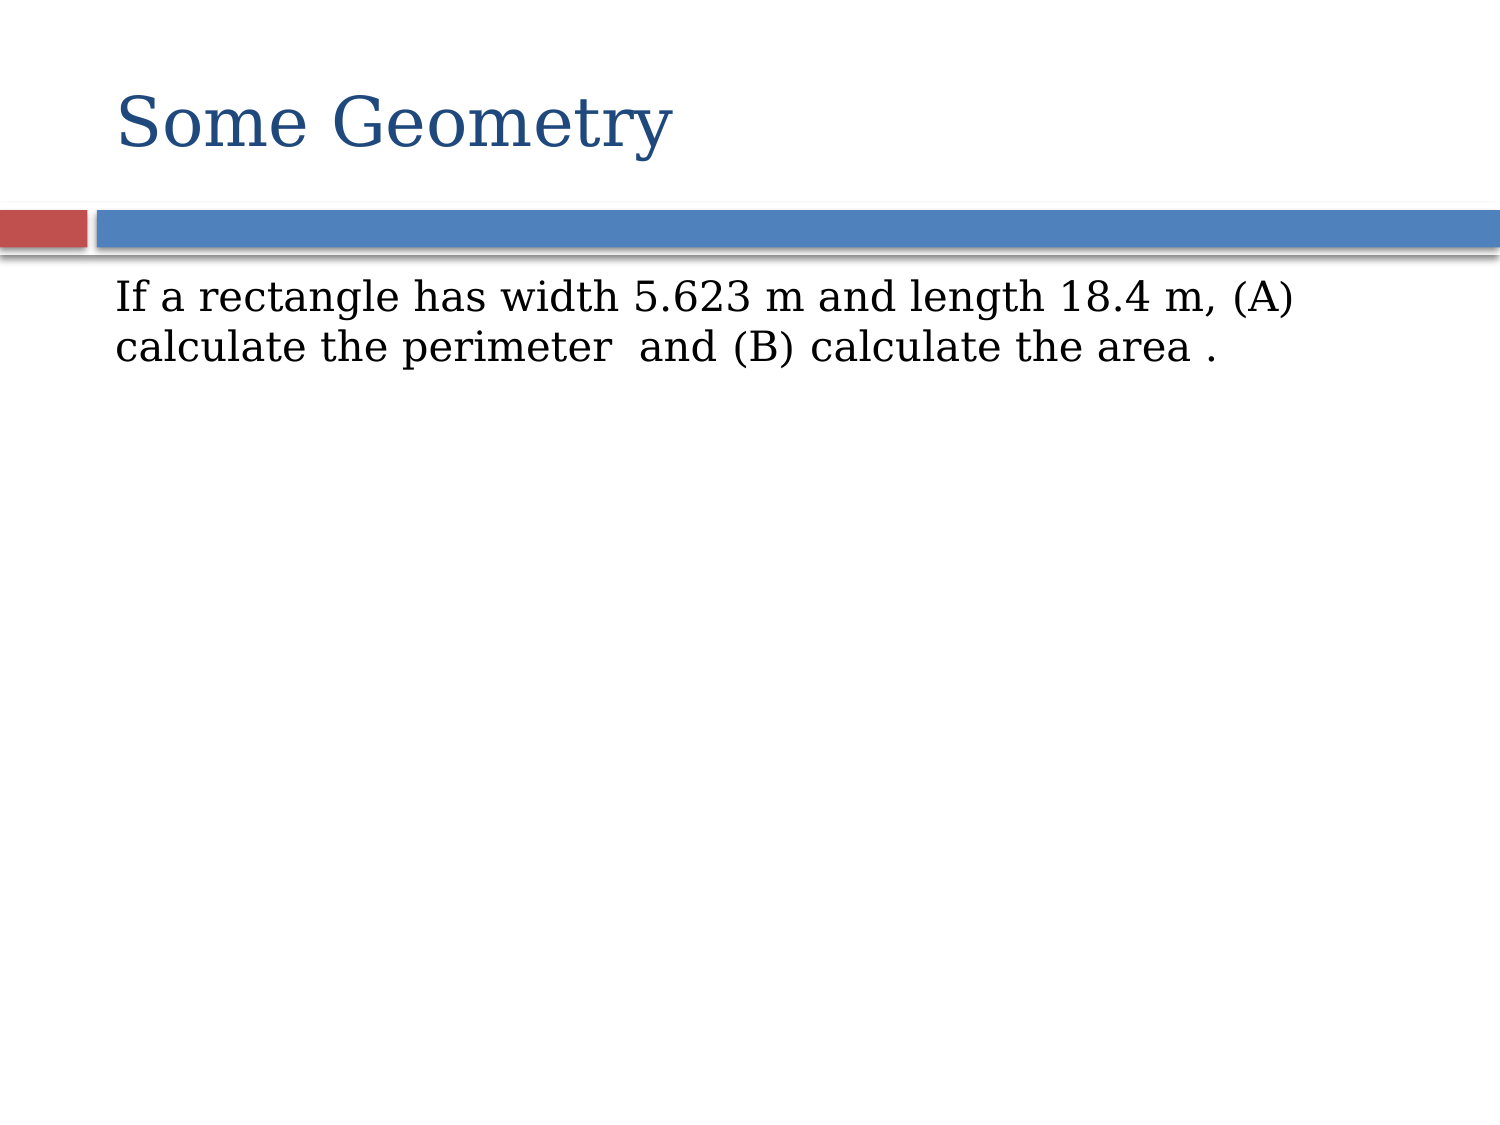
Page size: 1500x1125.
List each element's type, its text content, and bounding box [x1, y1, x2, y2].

title Some Geometry [100, 37, 1438, 200]
